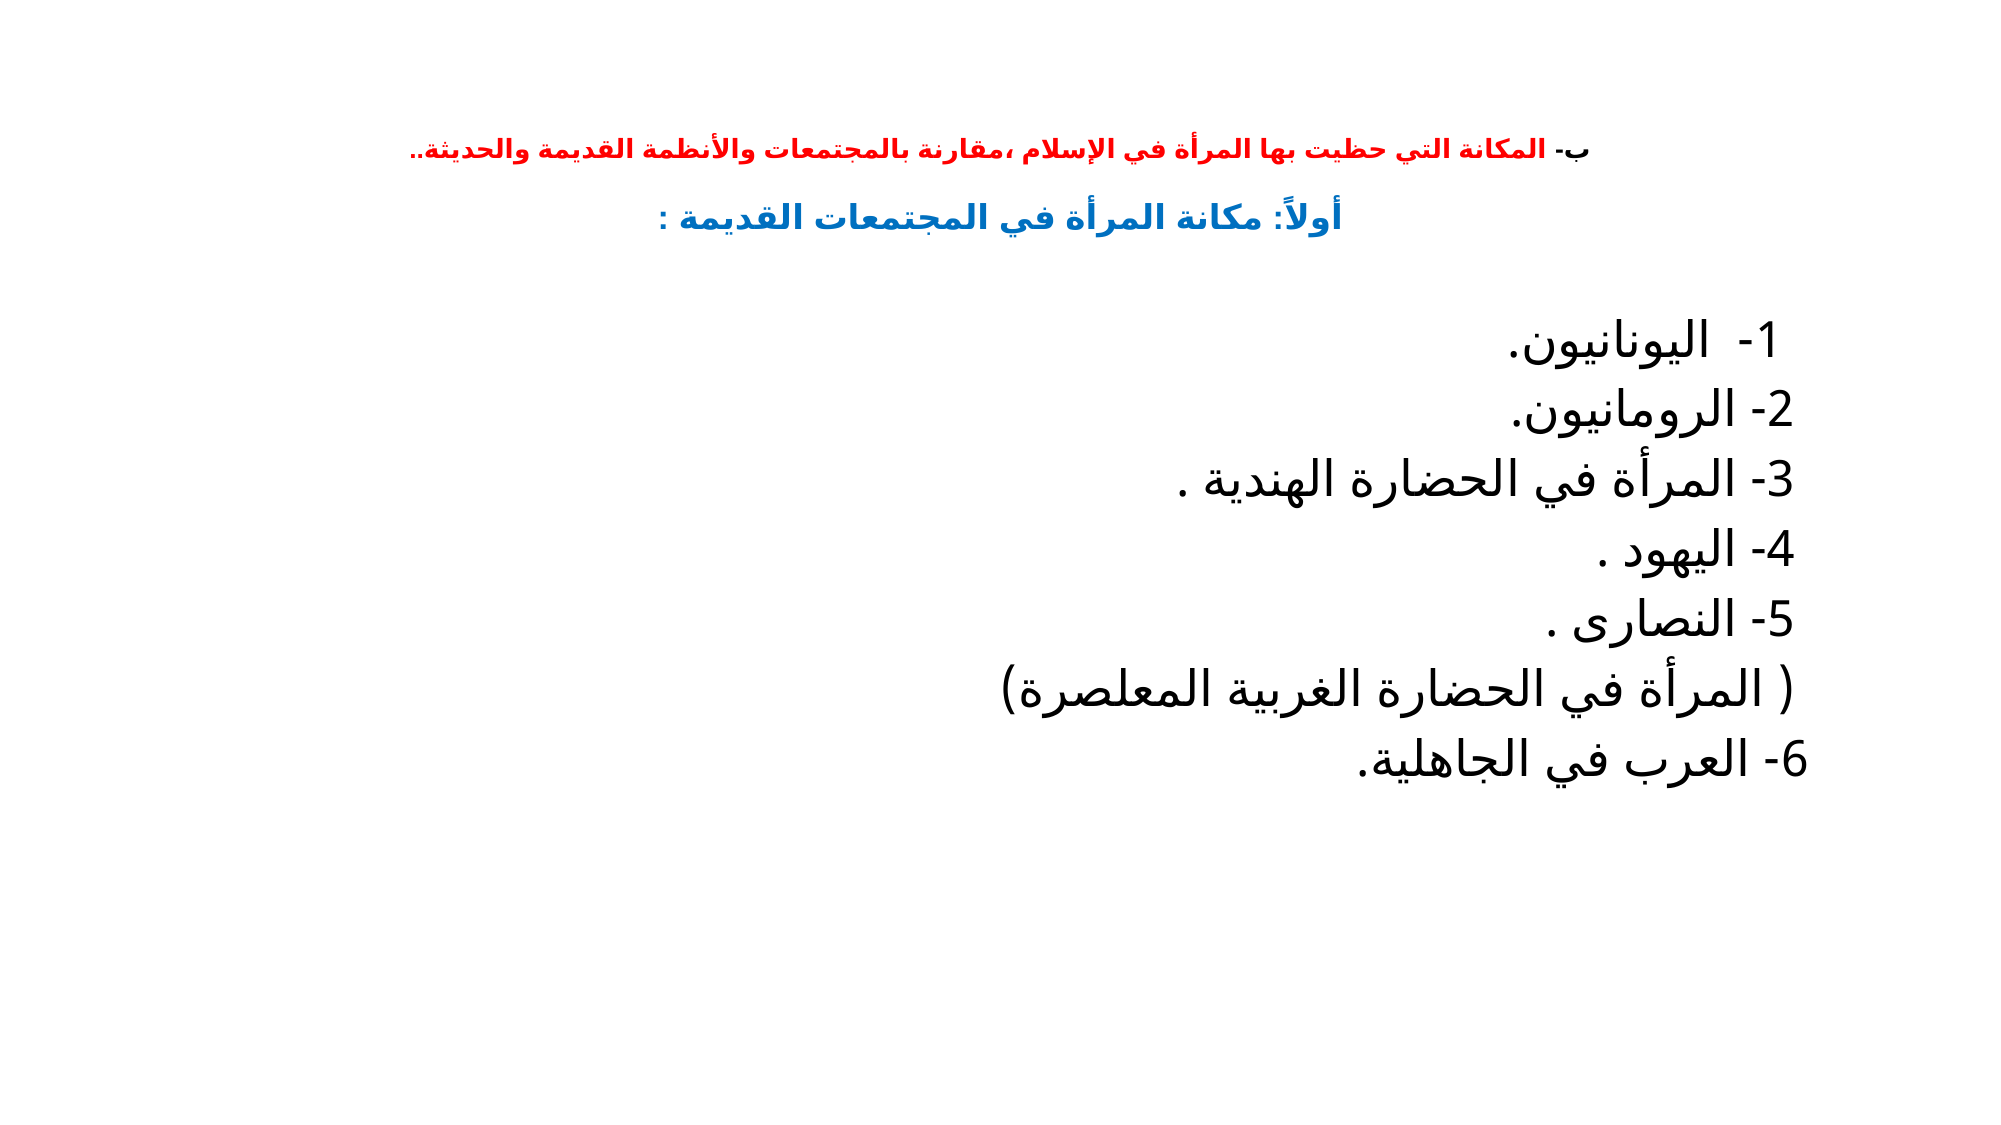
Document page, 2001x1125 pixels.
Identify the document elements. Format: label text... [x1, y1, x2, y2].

list 1- اليونانيون. 2- الرومانيون. 3- المرأة في الحضارة الهندية . 4- اليهود . 5- النصارى . ( المرأة في الحضارة الغربية المعلصرة) 6- العرب في الجاهلية. [137, 299, 1863, 1014]
title ب- المكانة التي حظيت بها المرأة في الإسلام ،مقارنة بالمجتمعات والأنظمة القديمة والحديثة.. أولاً: مكانة المرأة في المجتمعات القديمة : [137, 59, 1863, 278]
